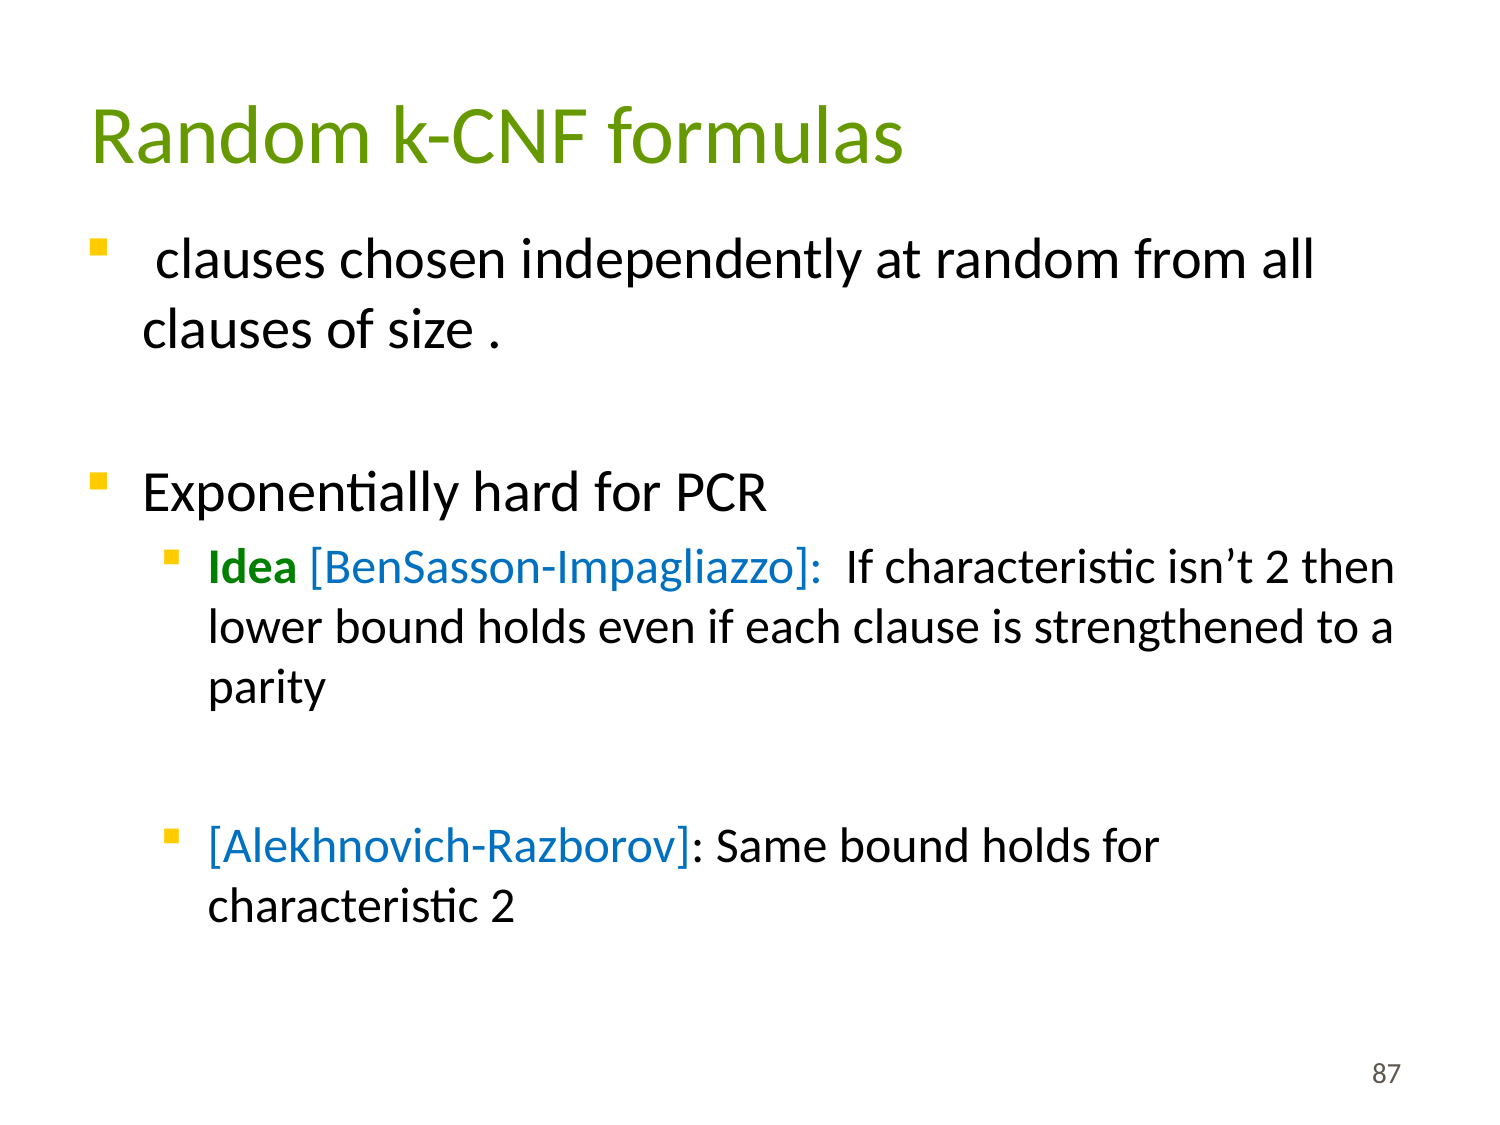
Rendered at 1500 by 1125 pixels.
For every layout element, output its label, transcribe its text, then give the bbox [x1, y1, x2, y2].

title Random k-CNF formulas [75, 37, 1350, 188]
slide_number 87 [1104, 1037, 1417, 1097]
